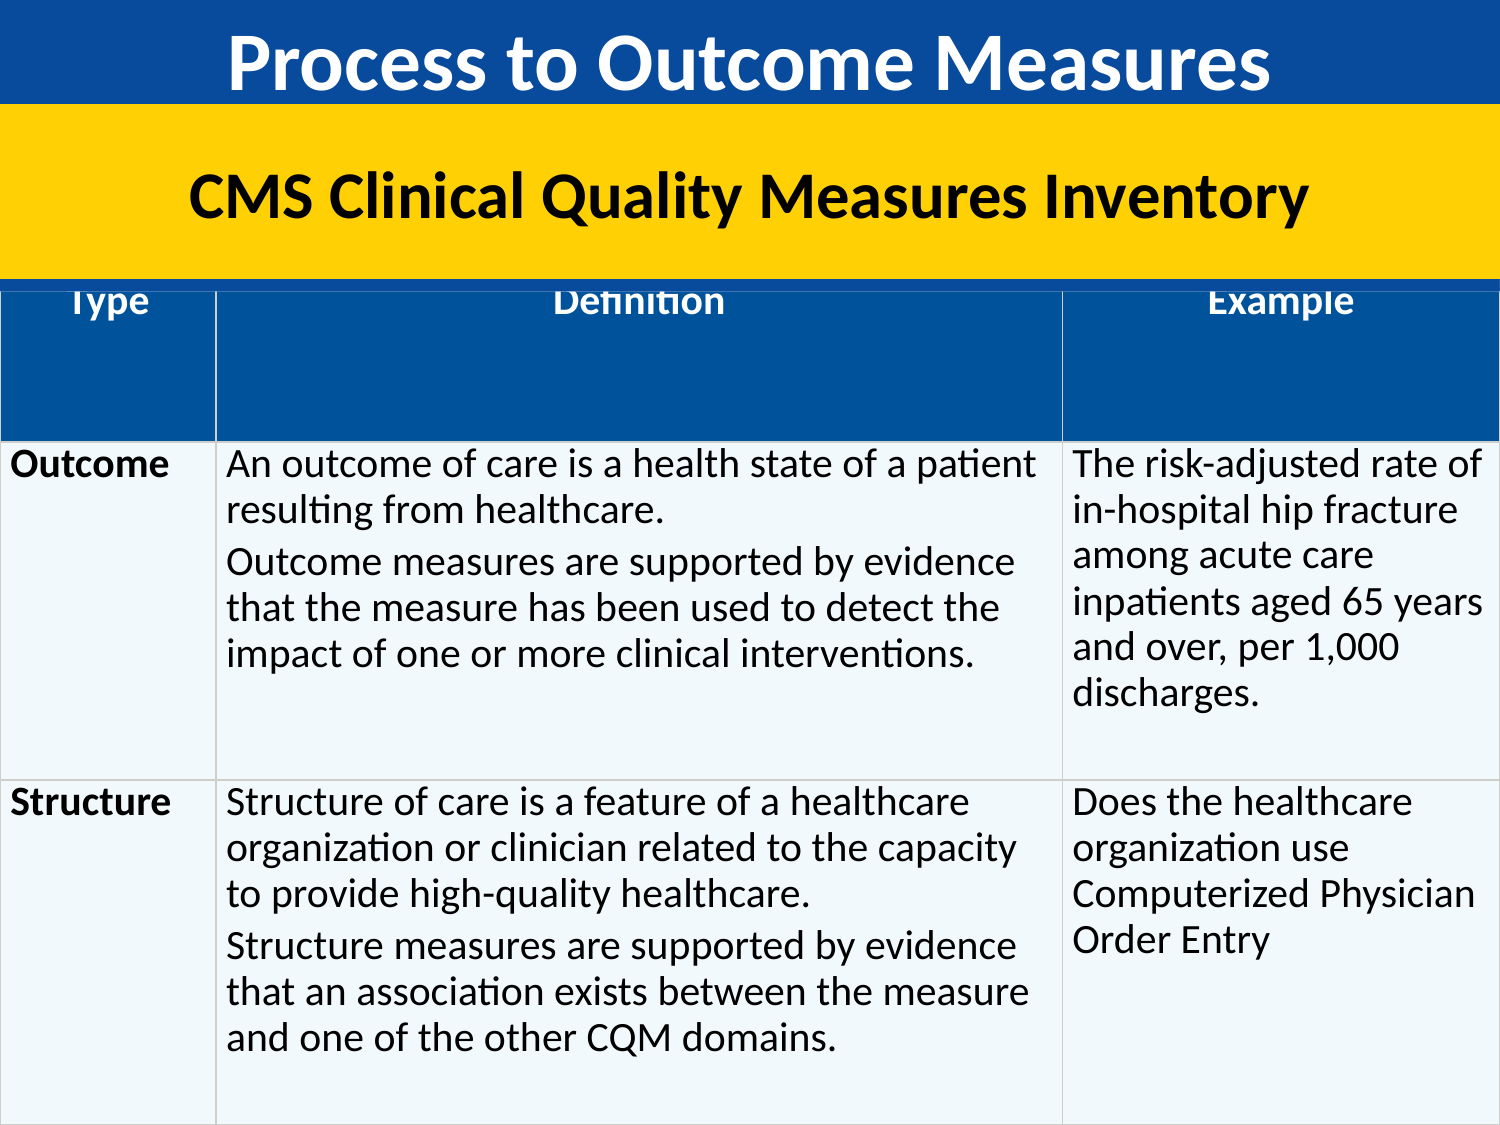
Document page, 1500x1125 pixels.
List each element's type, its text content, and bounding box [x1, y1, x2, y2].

table_cell The risk-adjusted rate of in-hospital hip fracture among acute care inpatients aged 65 years and over, per 1,000 discharges. [1063, 443, 1499, 779]
table_cell Structure of care is a feature of a healthcare organization or clinician related to the capacity to provide high-quality healthcare. Structure measures are supported by evidence that an association exists between the measure and one of the other CQM domains. [217, 781, 1062, 1124]
table_header Type [1, 292, 215, 441]
table_cell Outcome [1, 443, 215, 779]
table_cell Structure [1, 781, 215, 1124]
table_header Example [1063, 292, 1499, 441]
title Process to Outcome Measures [0, 0, 1500, 104]
text_box CMS Clinical Quality Measures Inventory [0, 117, 1500, 279]
table_header Definition [217, 292, 1062, 441]
table_cell Does the healthcare organization use Computerized Physician Order Entry [1063, 781, 1499, 1124]
table_cell An outcome of care is a health state of a patient resulting from healthcare. Outcome measures are supported by evidence that the measure has been used to detect the impact of one or more clinical interventions. [217, 443, 1062, 779]
